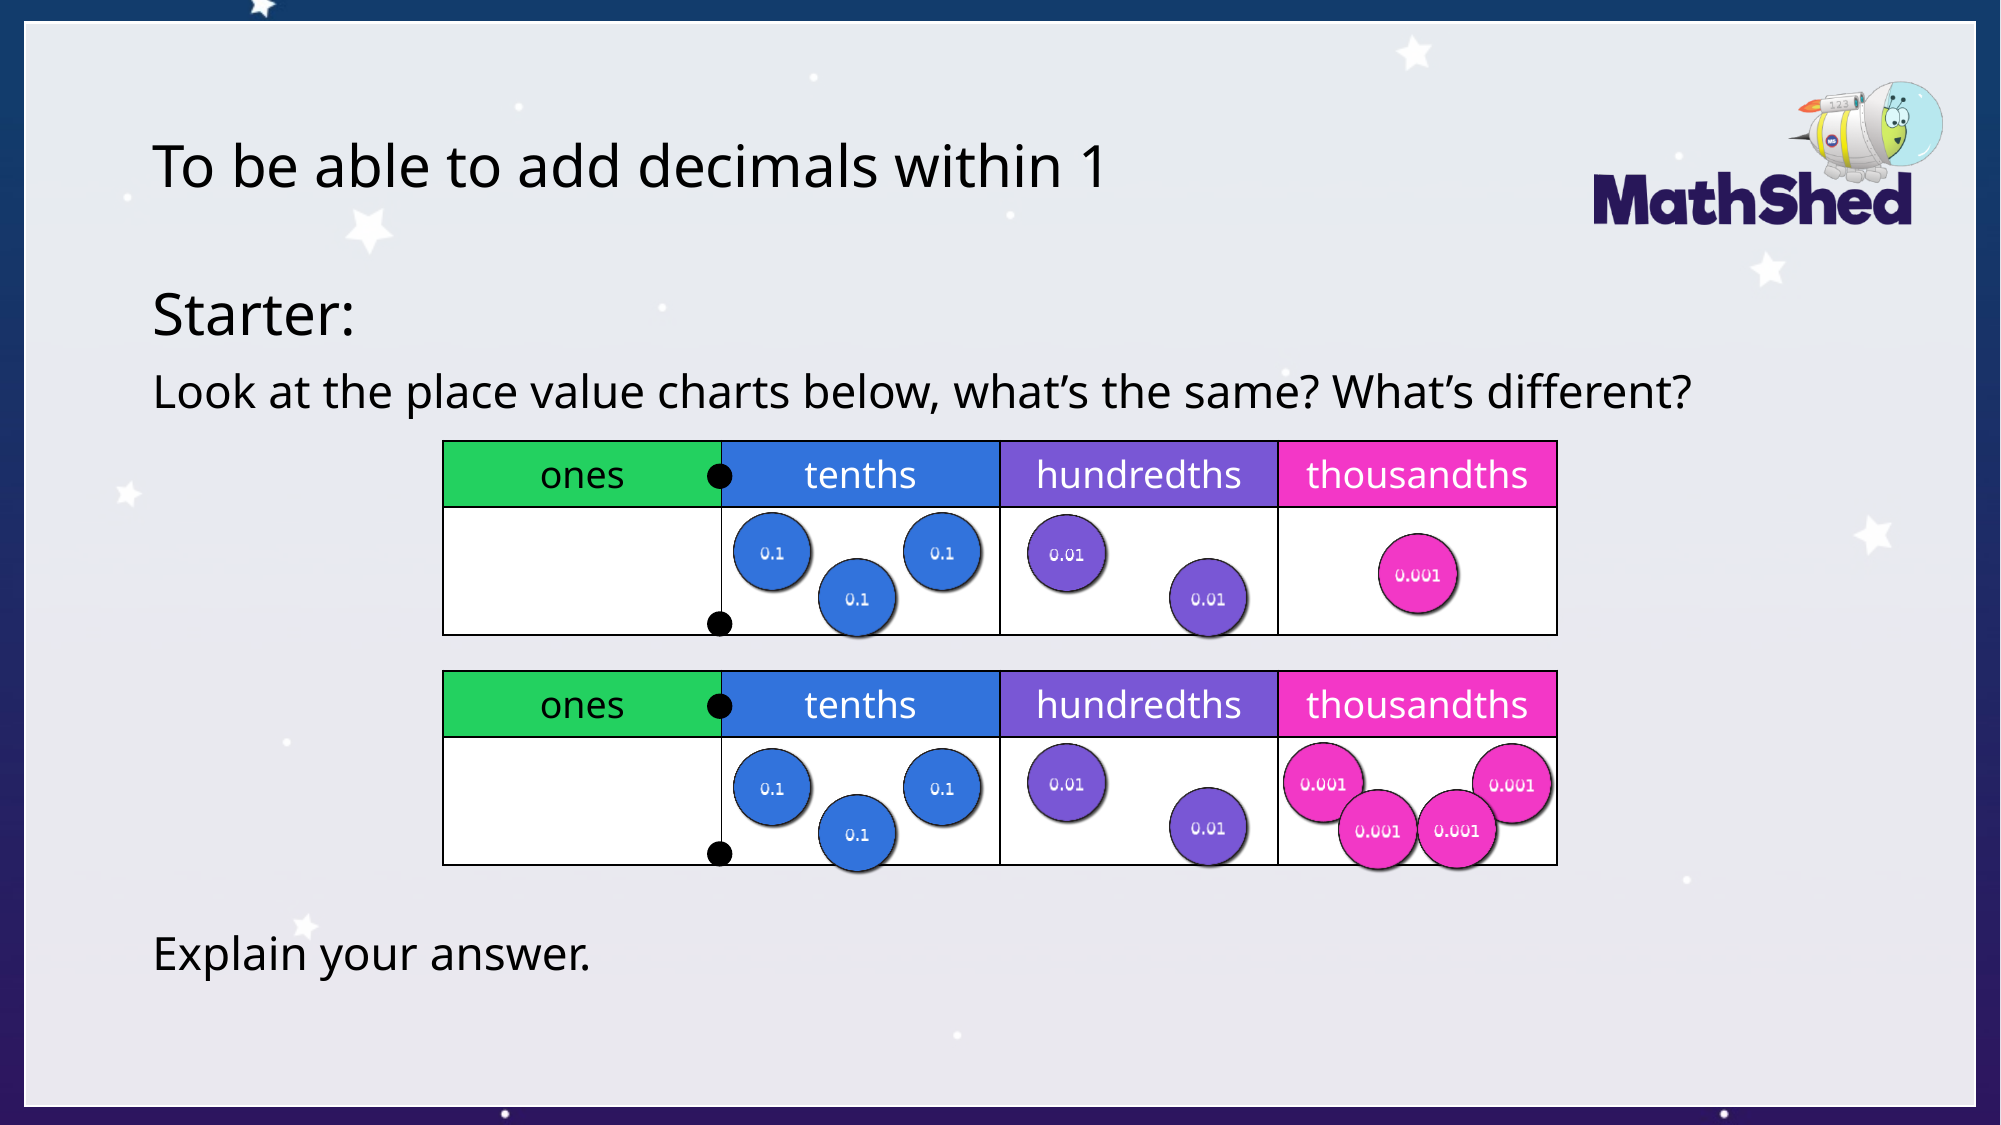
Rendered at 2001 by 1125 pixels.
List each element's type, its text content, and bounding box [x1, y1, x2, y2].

table_header ones [444, 442, 721, 506]
text_box [707, 611, 733, 637]
table_header tenths [722, 672, 999, 736]
table_header tenths [722, 442, 999, 506]
table_cell [722, 508, 999, 634]
text_box [707, 693, 733, 719]
table_cell [1279, 738, 1556, 864]
text_box [707, 841, 733, 867]
table_cell [444, 738, 721, 864]
list Starter: Look at the place value charts below, what’s the same? What’s different? Explain your answer. [137, 277, 1863, 992]
table_cell [1001, 508, 1277, 634]
table_cell [1001, 738, 1277, 864]
table_cell [1279, 508, 1556, 634]
table_header hundredths [1001, 672, 1277, 736]
text_box [707, 463, 733, 489]
table_header thousandths [1279, 442, 1556, 506]
table_header ones [444, 672, 721, 736]
title To be able to add decimals within 1 [137, 59, 1578, 277]
table_header hundredths [1001, 442, 1277, 506]
picture [0, 0, 2001, 1125]
table_cell [444, 508, 721, 634]
table_cell [722, 738, 999, 864]
table_header thousandths [1279, 672, 1556, 736]
